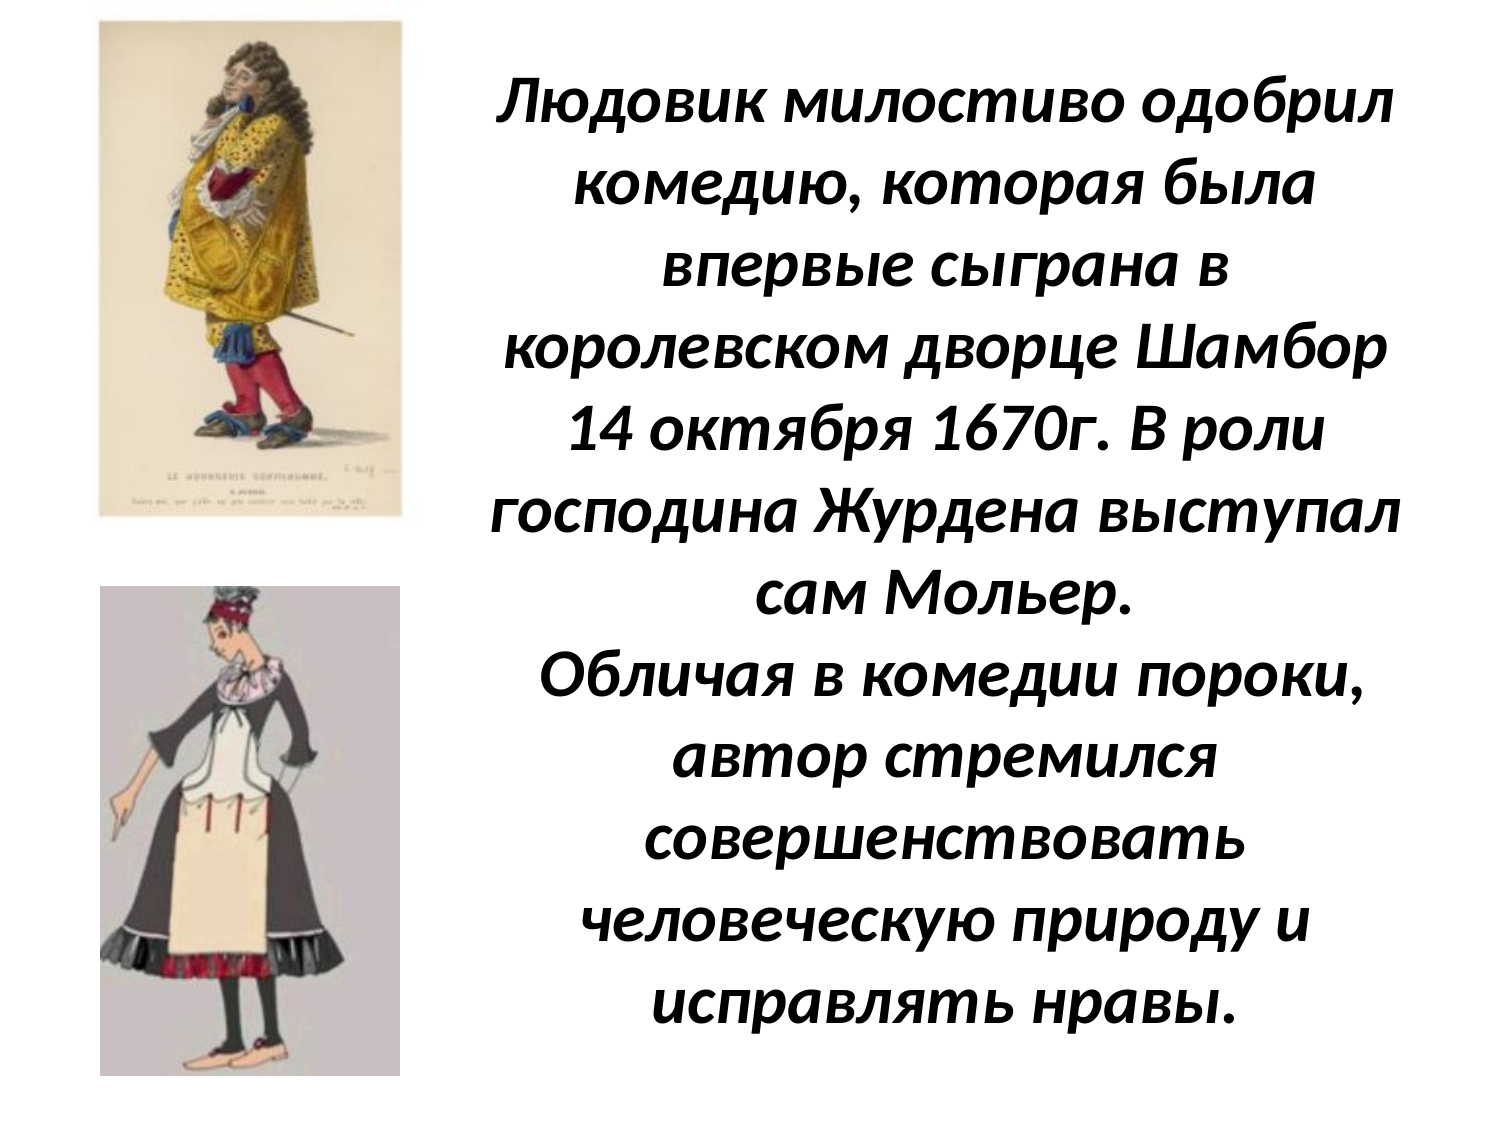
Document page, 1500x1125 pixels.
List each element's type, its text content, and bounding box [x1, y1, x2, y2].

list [17, 0, 484, 540]
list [100, 585, 400, 1076]
title Людовик милостиво одобрил комедию, которая была впервые сыграна в королевском дворце Шамбор 14 октября 1670г. В роли господина Журдена выступал сам Мольер. Обличая в комедии пороки, автор стремился совершенствовать человеческую природу и исправлять нравы. [466, 45, 1425, 1047]
